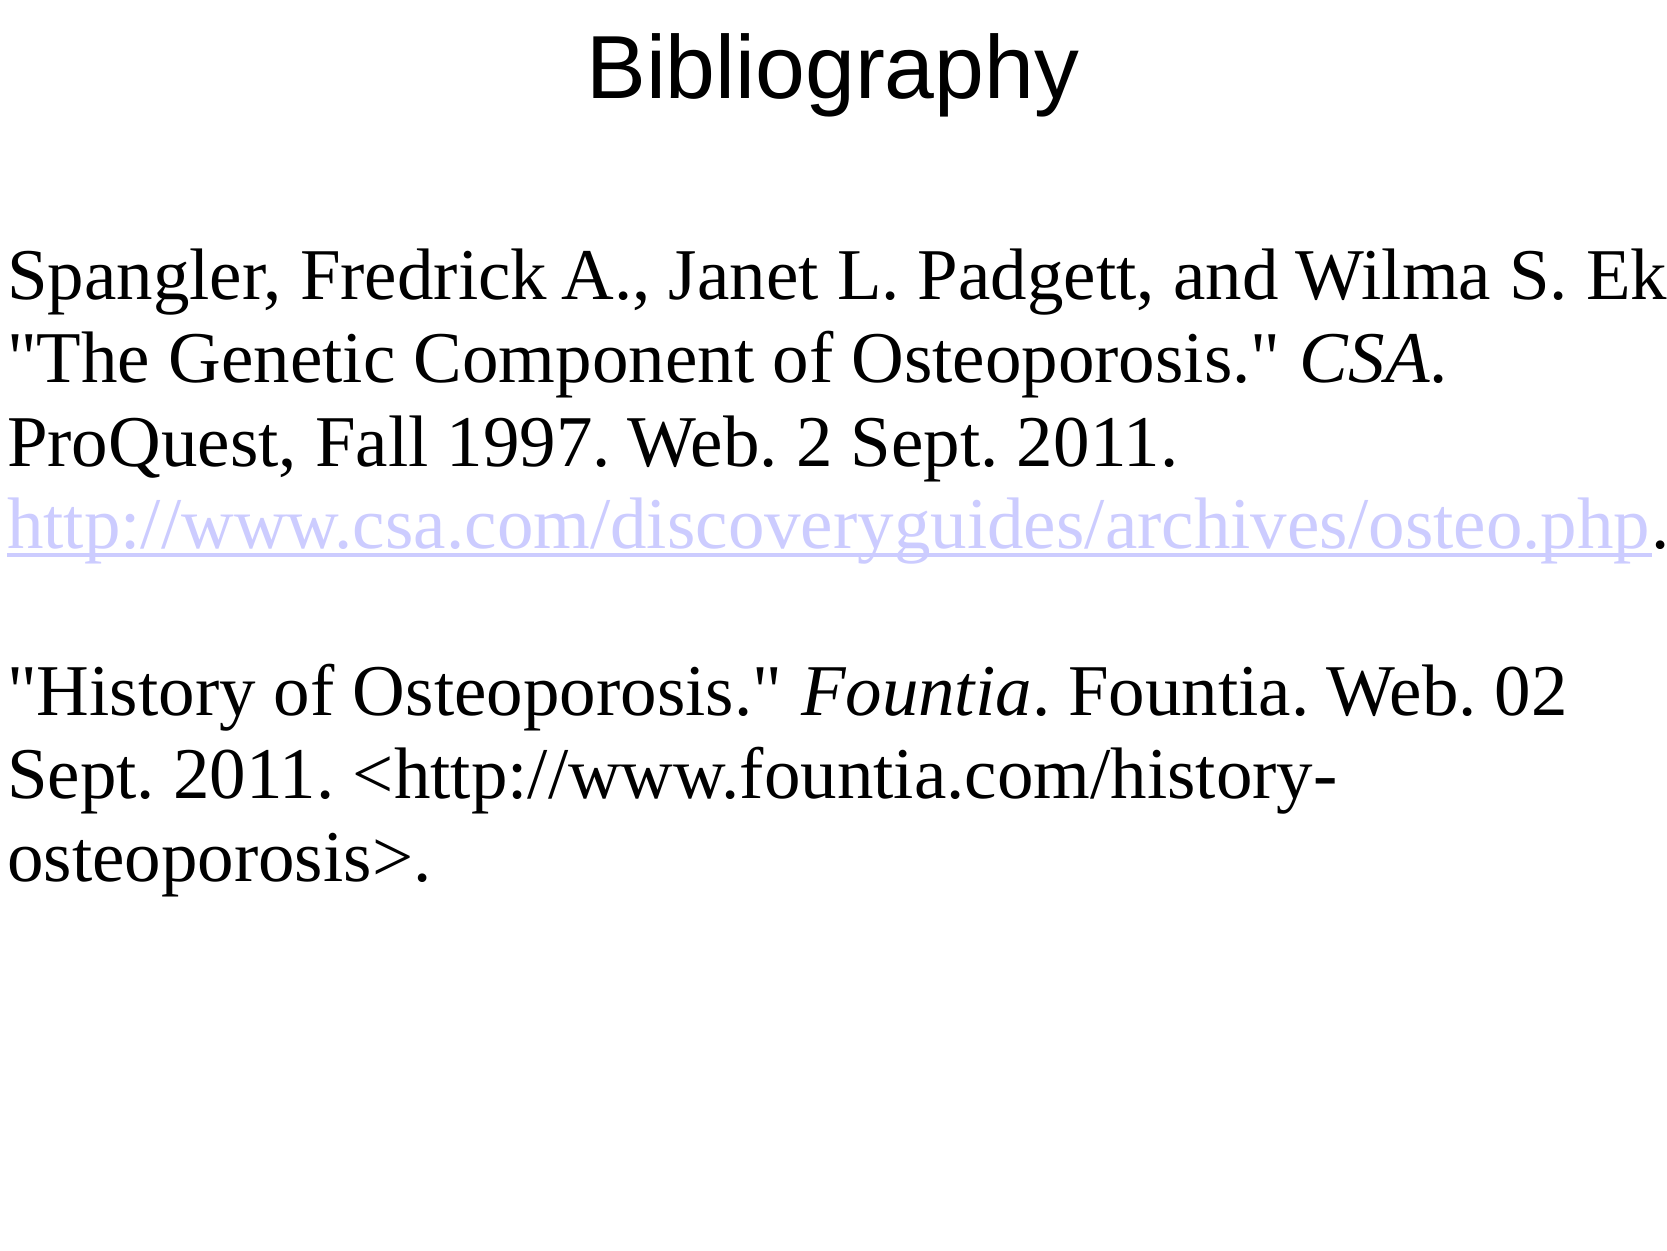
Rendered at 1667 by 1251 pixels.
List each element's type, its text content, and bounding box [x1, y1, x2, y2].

title Bibliography [40, 16, 1626, 169]
list Spangler, Fredrick A., Janet L. Padgett, and Wilma S. Ek. "The Genetic Component of Osteoporosis." CSA. ProQuest, Fall 1997. Web. 2 Sept. 2011. http://www.csa.com/discoveryguides/archives/osteo.php. "History of Osteoporosis." Fountia. Fountia. Web. 02 Sept. 2011. <http://www.fountia.com/history-osteoporosis>. [6, 233, 1667, 1174]
